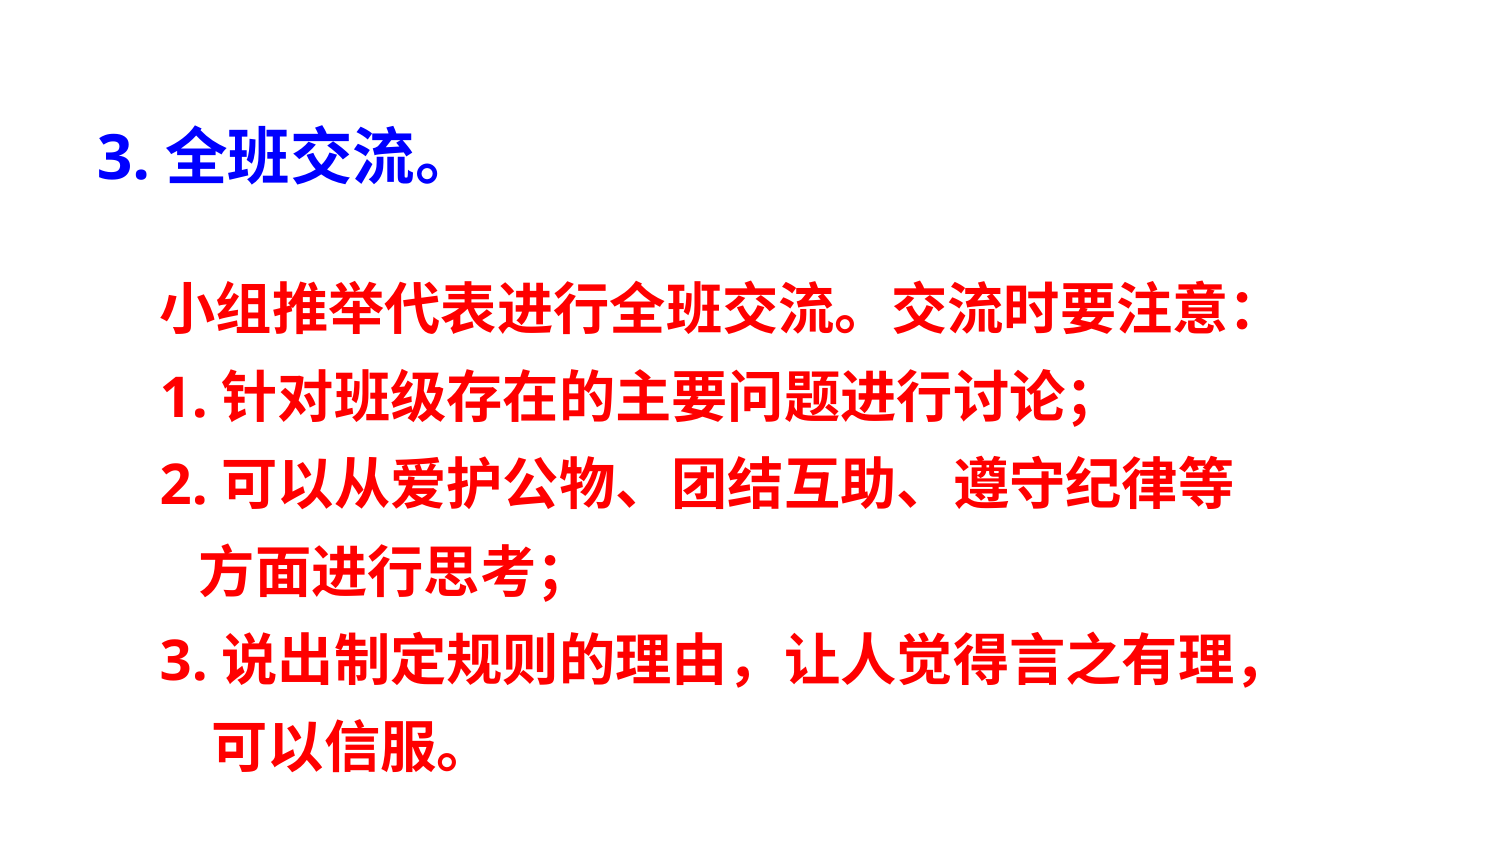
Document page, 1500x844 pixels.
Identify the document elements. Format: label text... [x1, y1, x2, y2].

text_box 小组推举代表进行全班交流。交流时要注意： 1.针对班级存在的主要问题进行讨论； 2.可以从爱护公物、团结互助、遵守纪律等 方面进行思考； 3.说出制定规则的理由，让人觉得言之有理， 可以信服。 [148, 247, 1360, 785]
text_box 3.全班交流。 [81, 86, 1453, 200]
